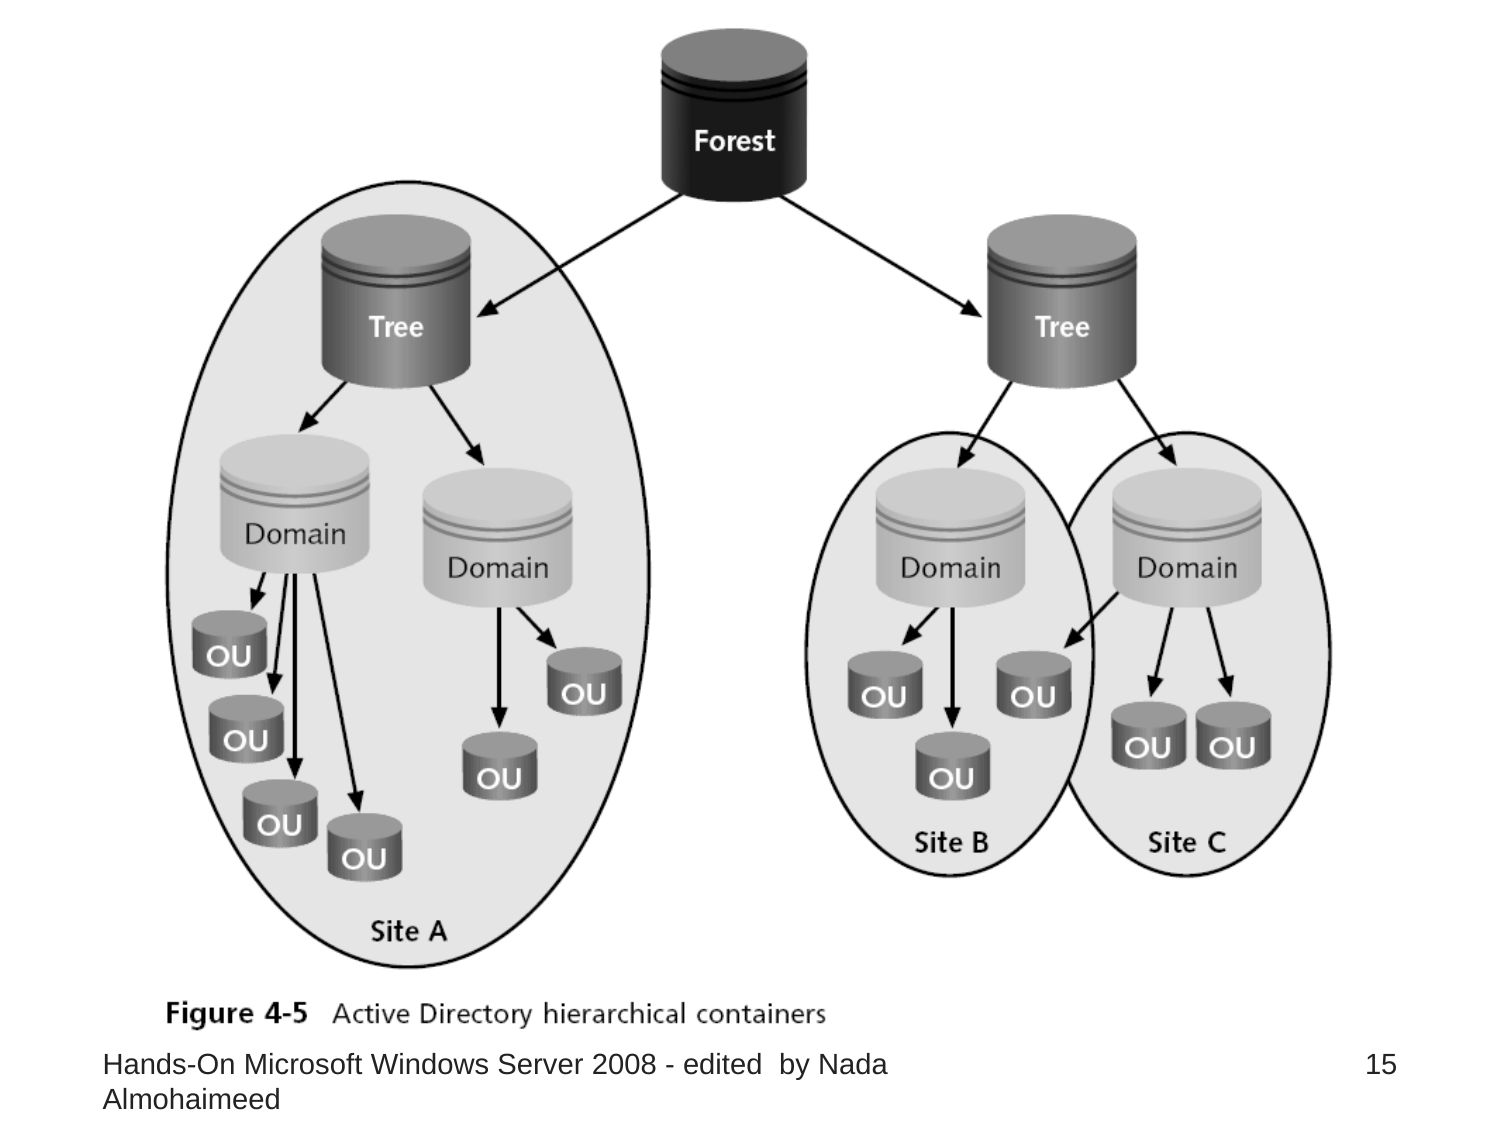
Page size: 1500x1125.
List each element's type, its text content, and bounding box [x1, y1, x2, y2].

slide_number 15 [1074, 1037, 1413, 1101]
picture [162, 22, 1338, 1036]
footer Hands-On Microsoft Windows Server 2008 - edited by Nada Almohaimeed [87, 1037, 1051, 1101]
